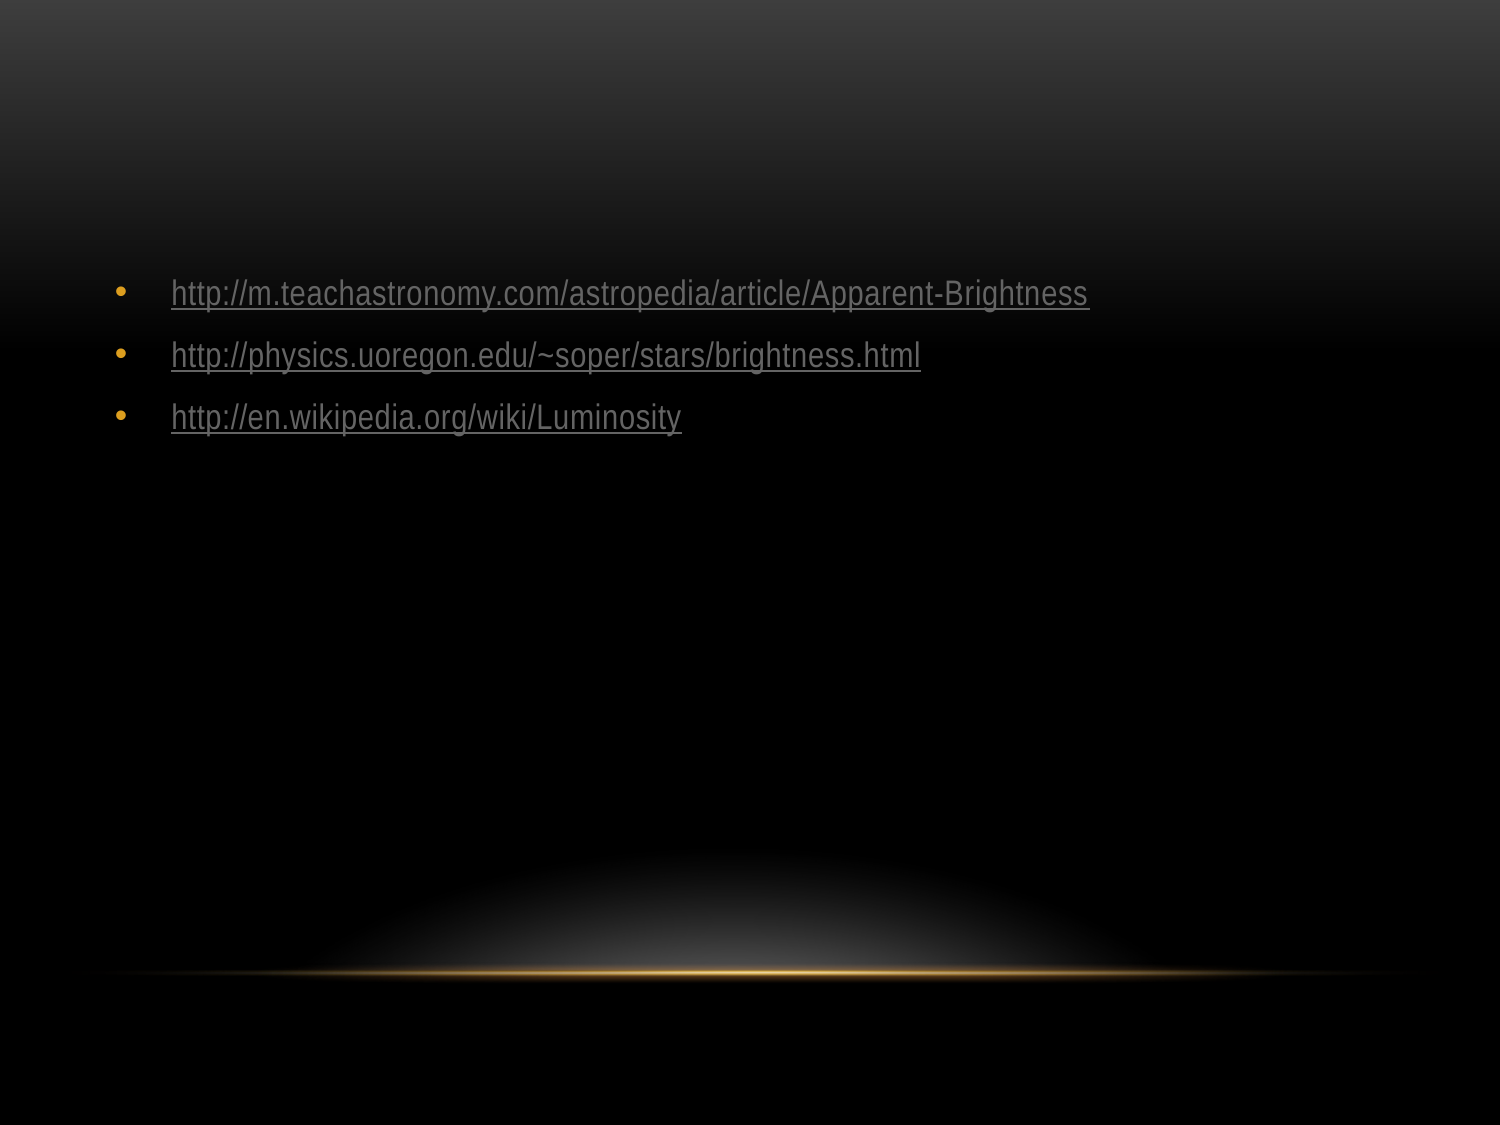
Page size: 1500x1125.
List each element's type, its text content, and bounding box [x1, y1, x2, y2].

list http://m.teachastronomy.com/astropedia/article/Apparent-Brightness http://physics.uoregon.edu/~soper/stars/brightness.html http://en.wikipedia.org/wiki/Luminosity [99, 262, 1400, 938]
picture [0, 0, 1500, 1125]
